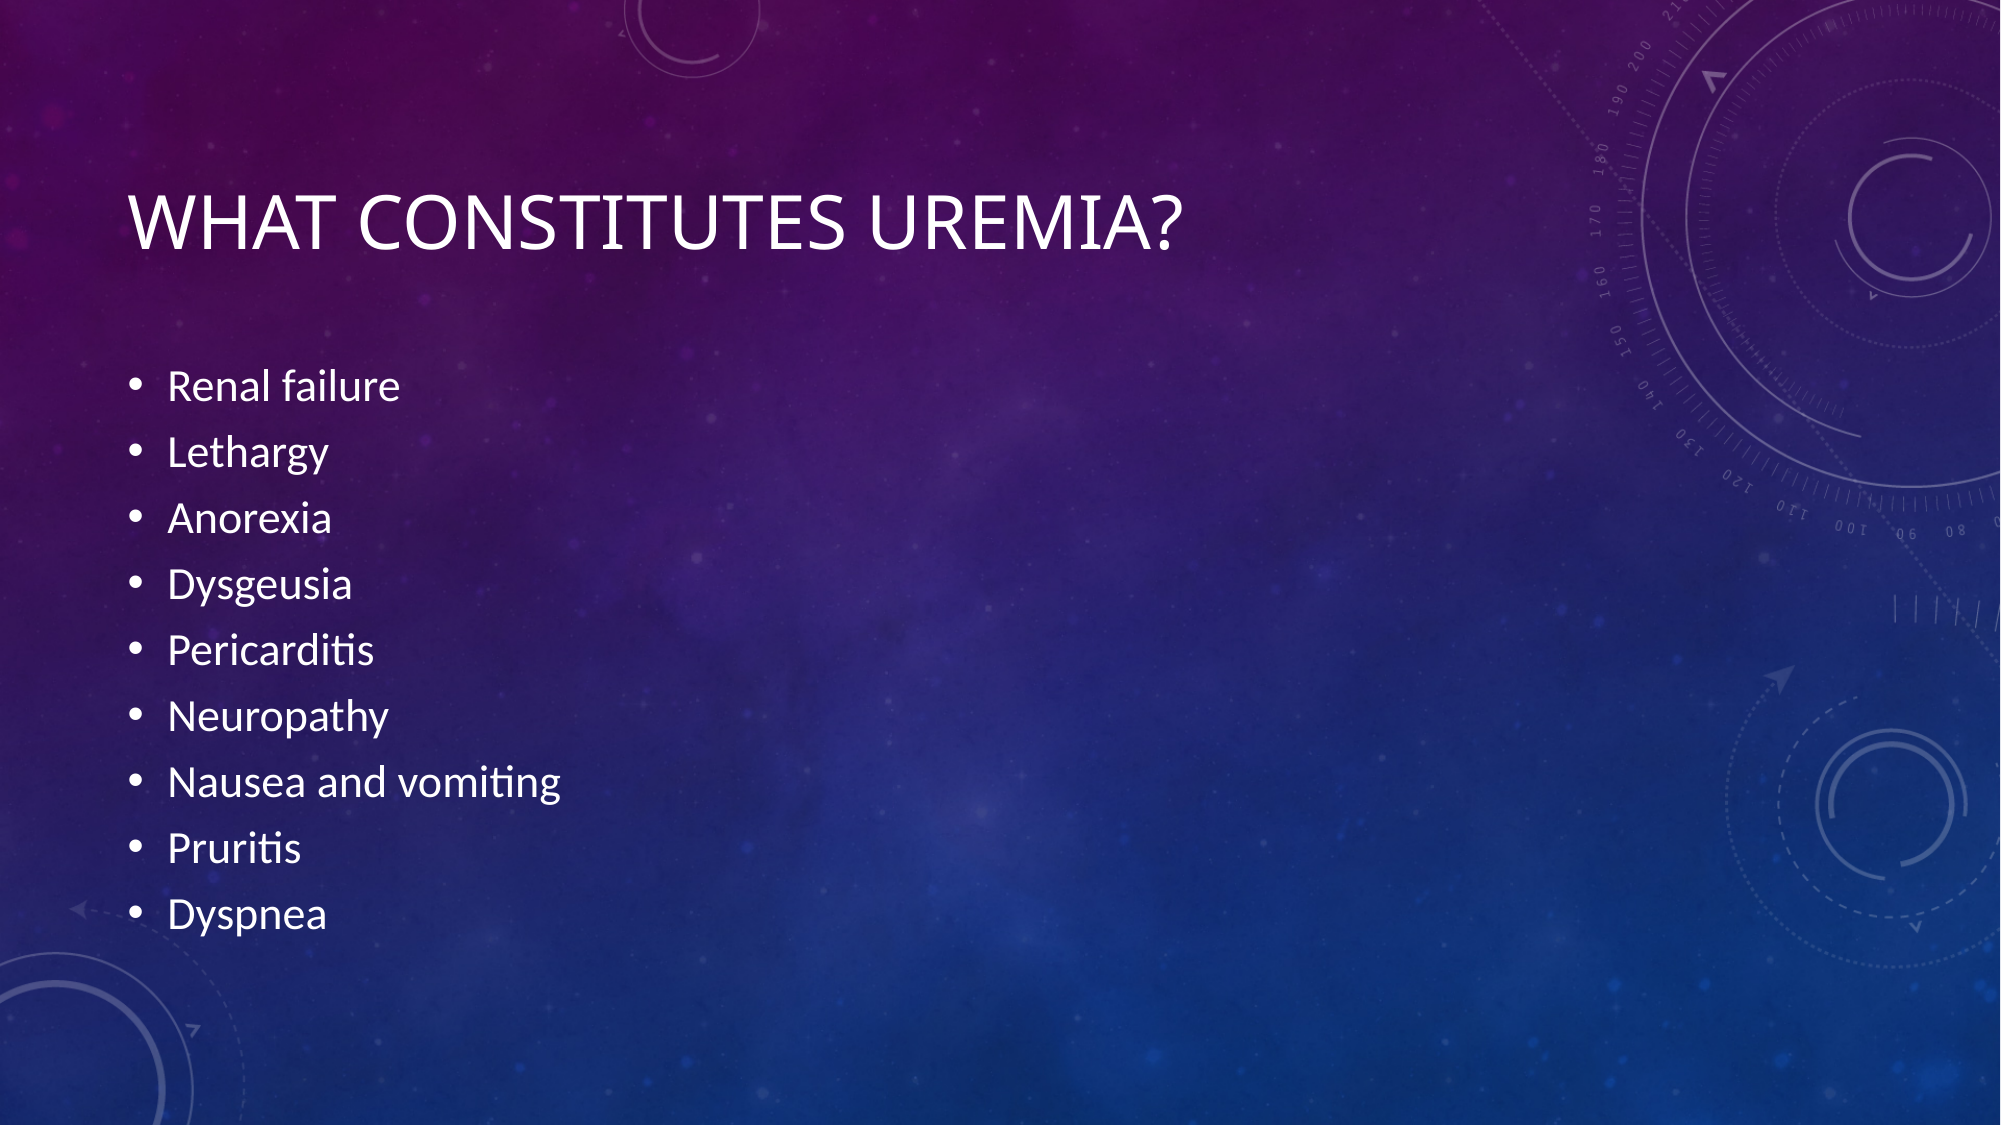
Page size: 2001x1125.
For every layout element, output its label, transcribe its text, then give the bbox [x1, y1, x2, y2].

title What Constitutes Uremia? [112, 99, 1775, 339]
picture [0, 0, 2001, 1125]
list Renal failure Lethargy Anorexia Dysgeusia Pericarditis Neuropathy Nausea and vomiting Pruritis Dyspnea [112, 351, 1775, 950]
